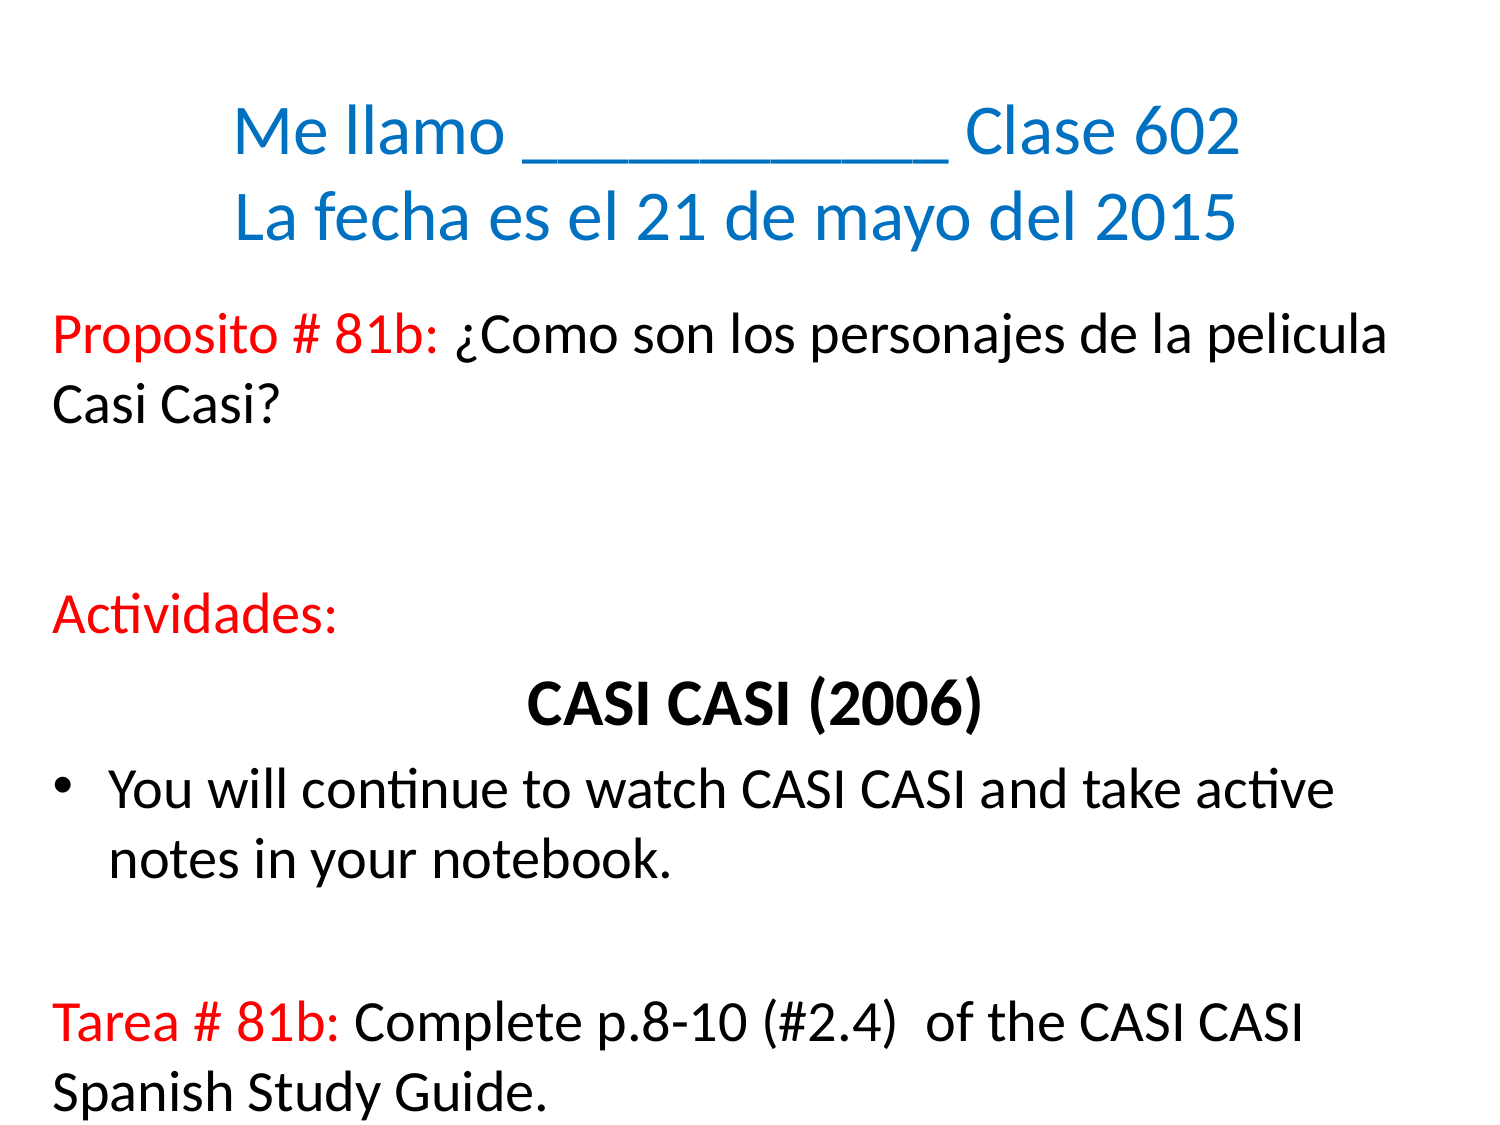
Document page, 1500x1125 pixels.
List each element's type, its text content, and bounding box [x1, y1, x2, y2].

title Me llamo ____________ Clase 602 La fecha es el 21 de mayo del 2015 [62, 75, 1413, 263]
list Proposito # 81b: ¿Como son los personajes de la pelicula Casi Casi? Actividades: CASI CASI (2006) You will continue to watch CASI CASI and take active notes in your notebook. Tarea # 81b: Complete p.8-10 (#2.4) of the CASI CASI Spanish Study Guide. [37, 287, 1475, 1050]
